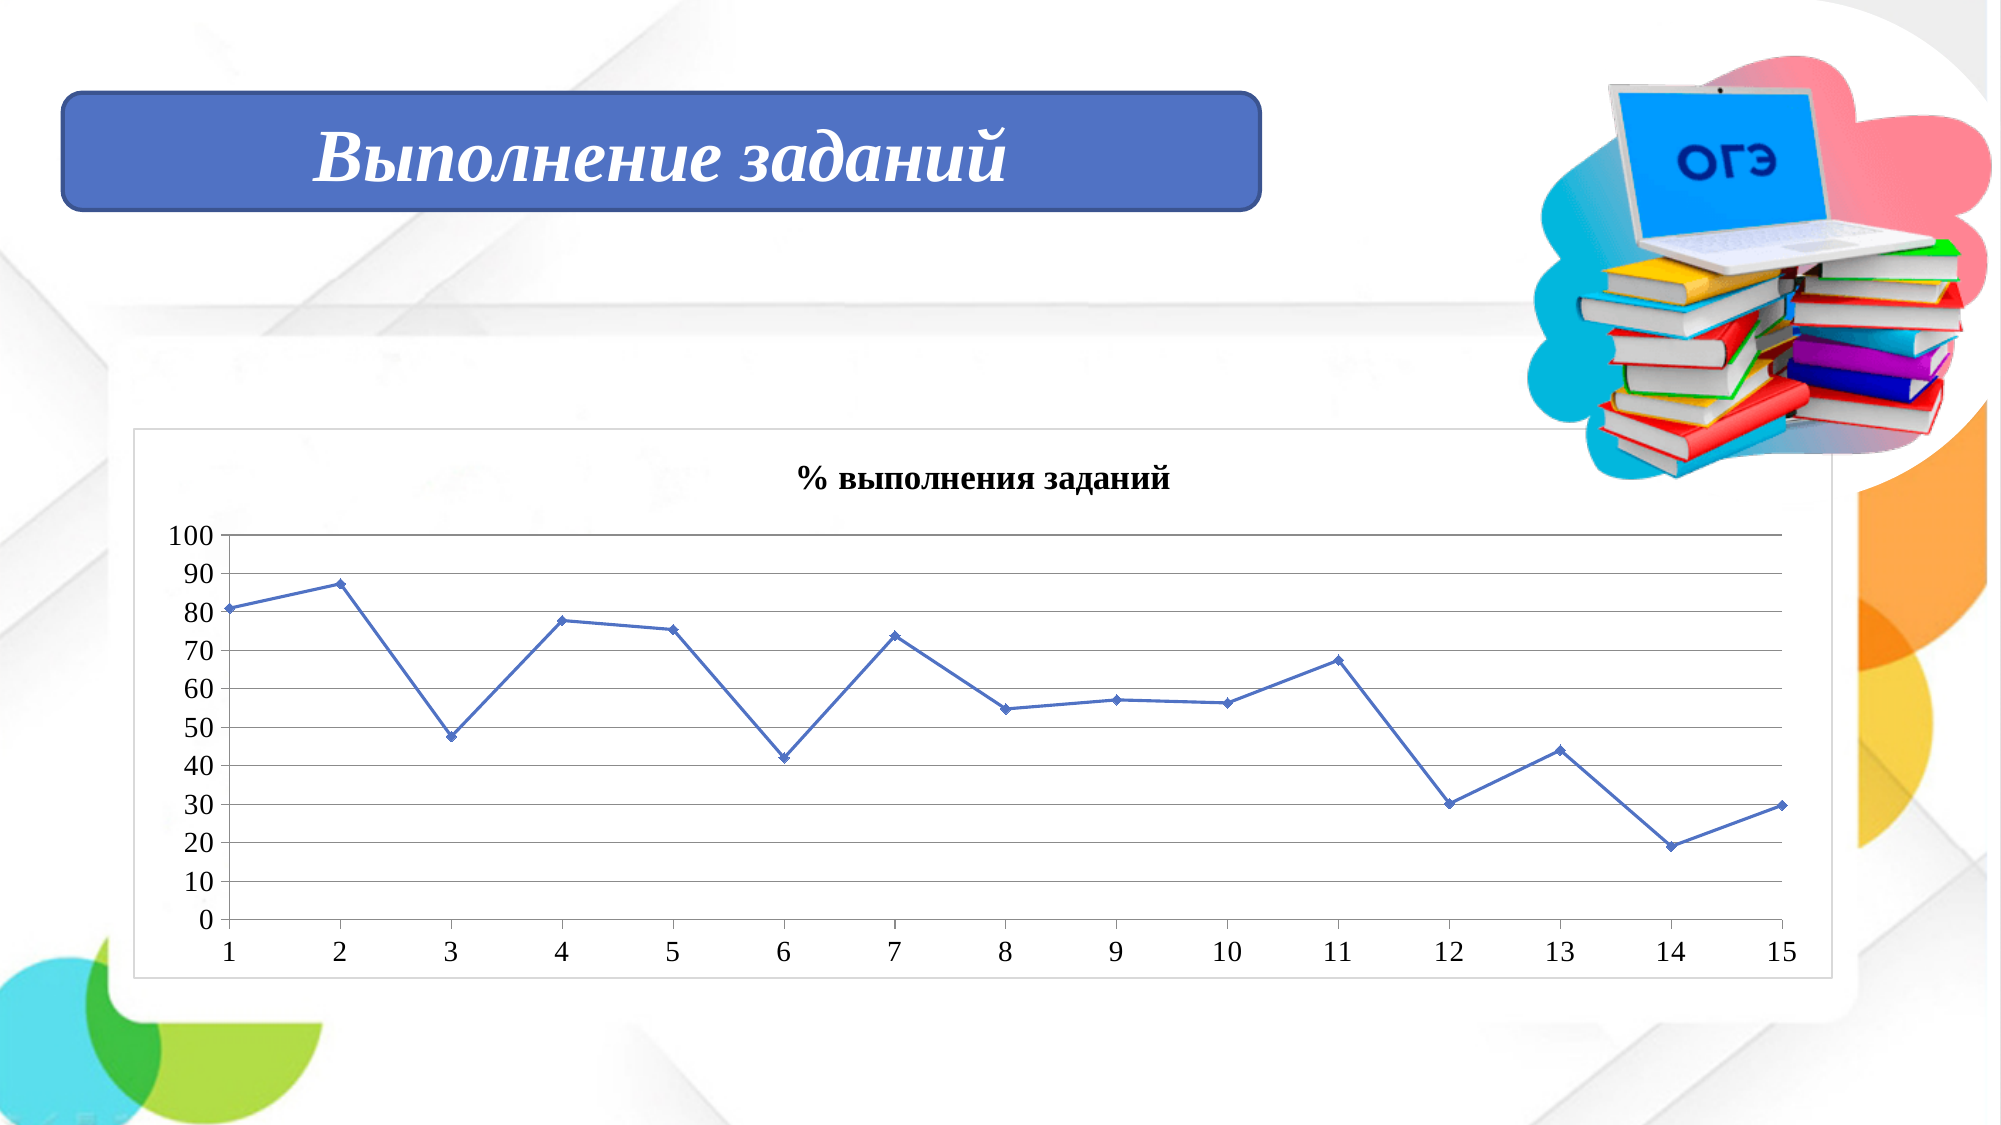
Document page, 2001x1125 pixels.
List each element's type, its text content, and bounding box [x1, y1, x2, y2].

picture [0, 0, 2001, 1125]
chart [132, 427, 1833, 980]
text_box Выполнение заданий [60, 90, 1263, 213]
